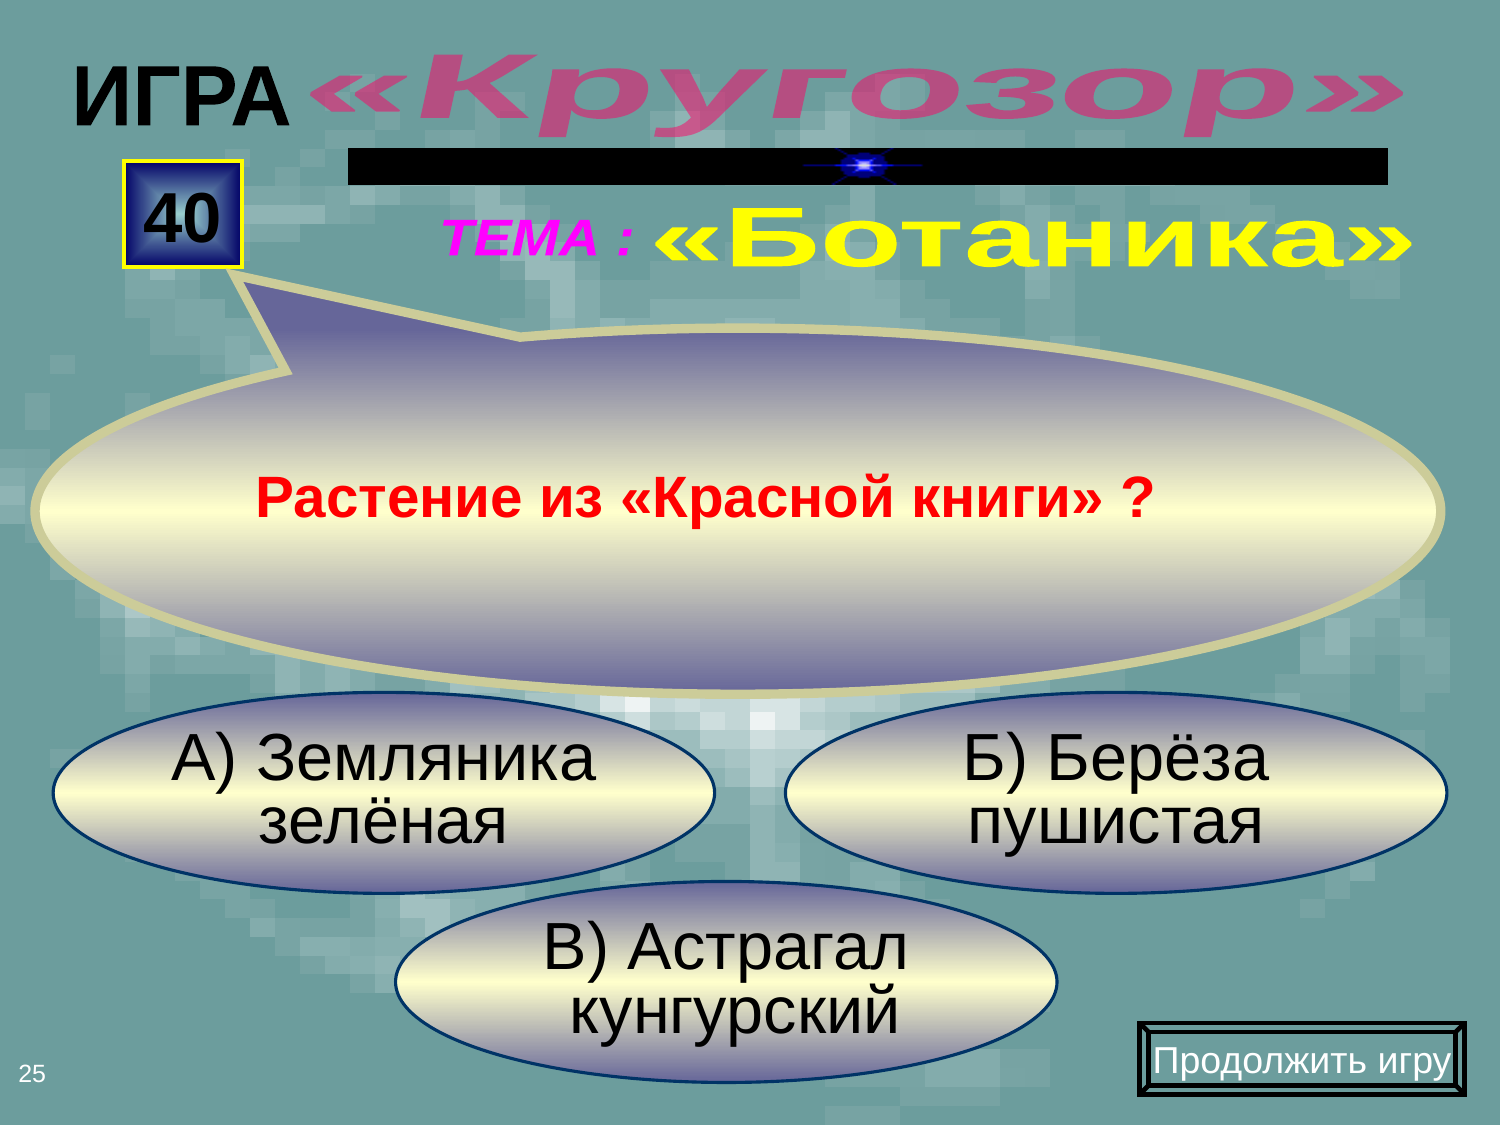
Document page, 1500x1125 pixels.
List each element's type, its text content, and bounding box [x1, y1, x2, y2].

text_box Растение из «Красной книги» ? [35, 275, 1441, 695]
text_box А) Земляника зелёная [53, 692, 715, 894]
text_box Продолжить игру [1139, 1023, 1465, 1095]
text_box В) Астрагал кунгурский [395, 881, 1058, 1083]
text_box 40 [123, 160, 243, 268]
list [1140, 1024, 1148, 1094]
text_box 25 [0, 1049, 65, 1109]
picture [348, 148, 1388, 185]
text_box ИГРА [1142, 1024, 1462, 1031]
text_box Б) Берёза пушистая [785, 692, 1447, 894]
